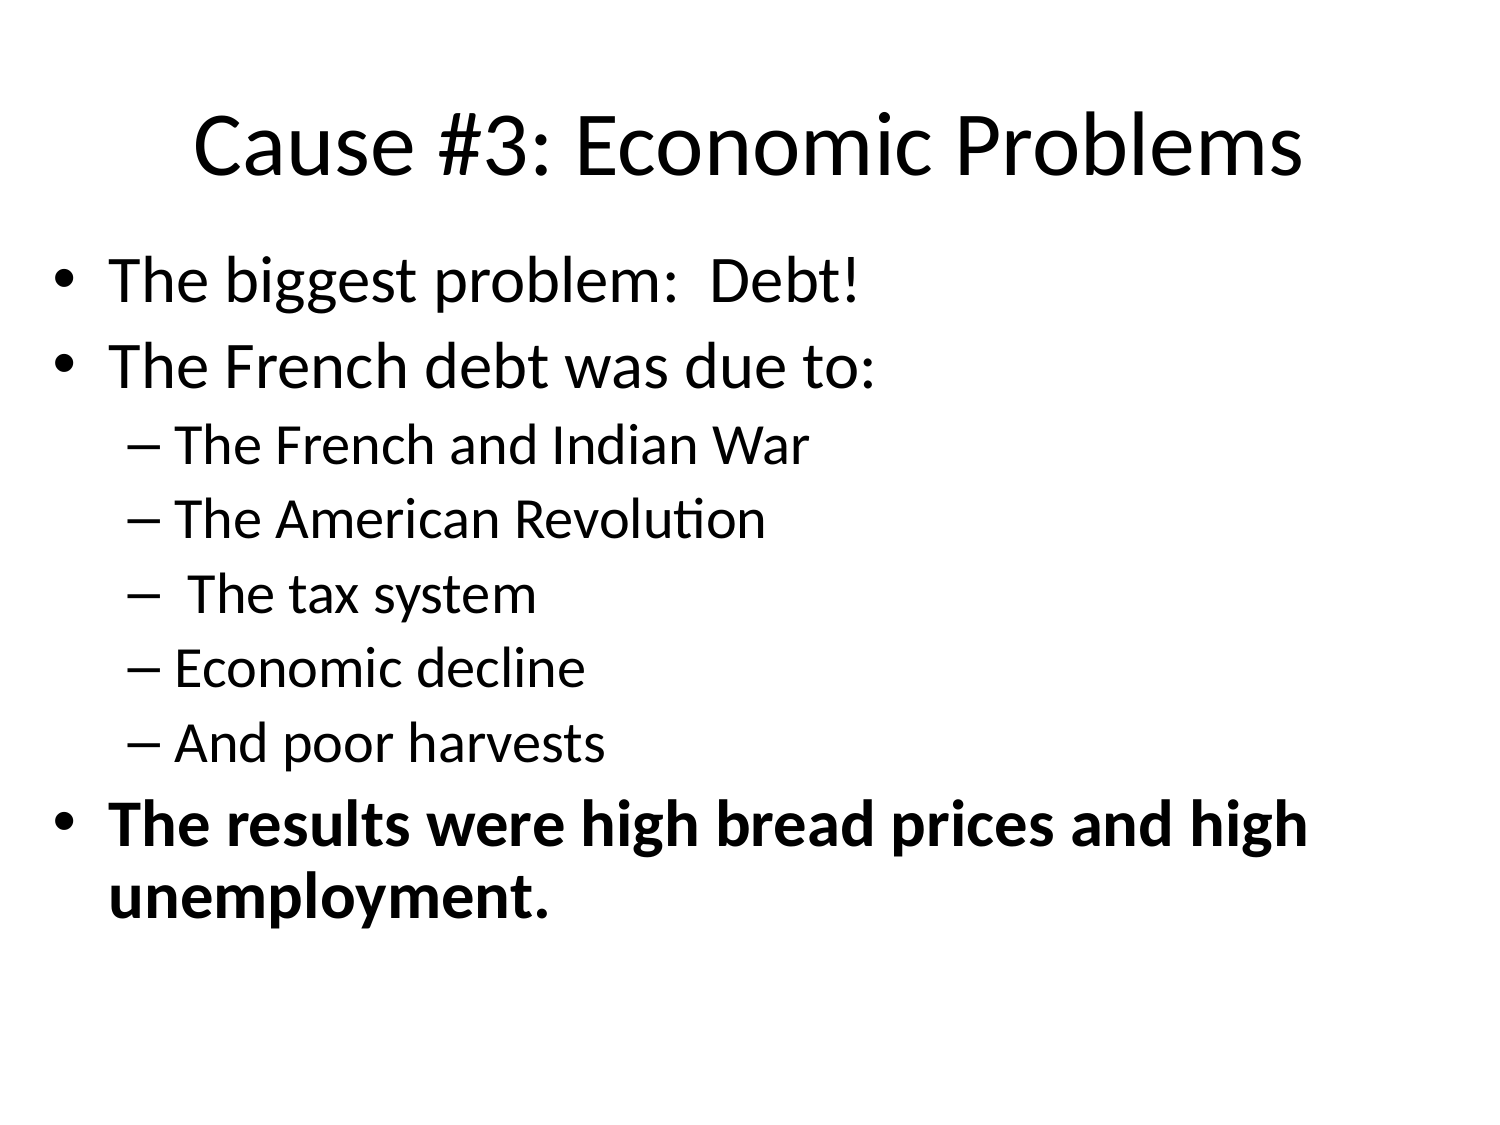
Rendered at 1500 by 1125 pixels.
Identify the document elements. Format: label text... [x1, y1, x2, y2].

title Cause #3: Economic Problems [75, 45, 1425, 233]
list The biggest problem: Debt! The French debt was due to: The French and Indian War The American Revolution The tax system Economic decline And poor harvests The results were high bread prices and high unemployment. [37, 237, 1463, 1030]
